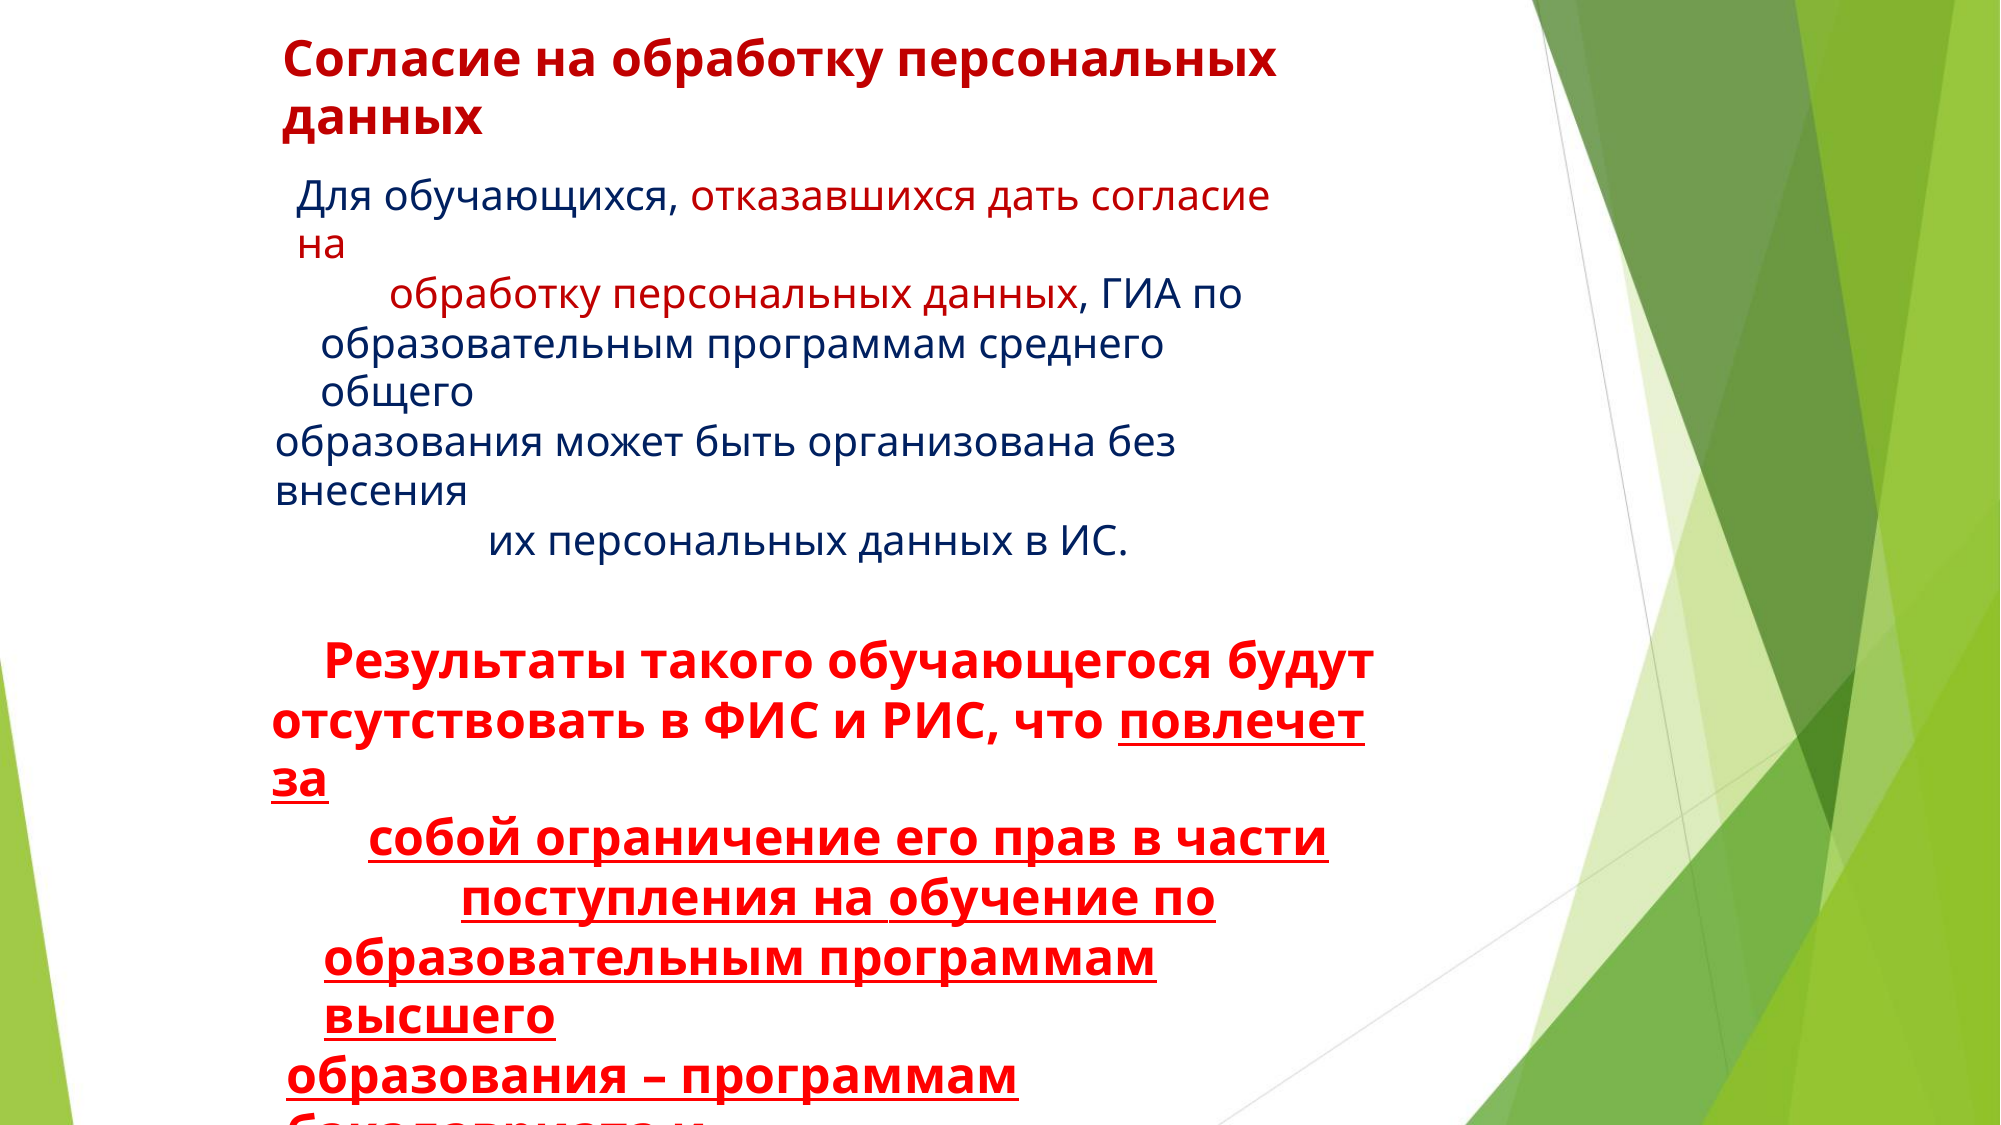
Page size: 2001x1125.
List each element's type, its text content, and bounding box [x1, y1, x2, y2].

text_box Результаты такого обучающегося будут отсутствовать в ФИС и РИС, что повлечет за собой ограничение его прав в части поступления на обучение по образовательным программам высшего образования – программам бакалавриата и программ специалитета. [270, 630, 1376, 1125]
text_box [0, 0, 2000, 1125]
text_box Для обучающихся, отказавшихся дать согласие на обработку персональных данных, ГИА по образовательным программам среднего общего образования может быть организована без внесения их персональных данных в ИС. [274, 169, 1326, 564]
text_box Согласие на обработку персональных данных [282, 28, 1430, 145]
